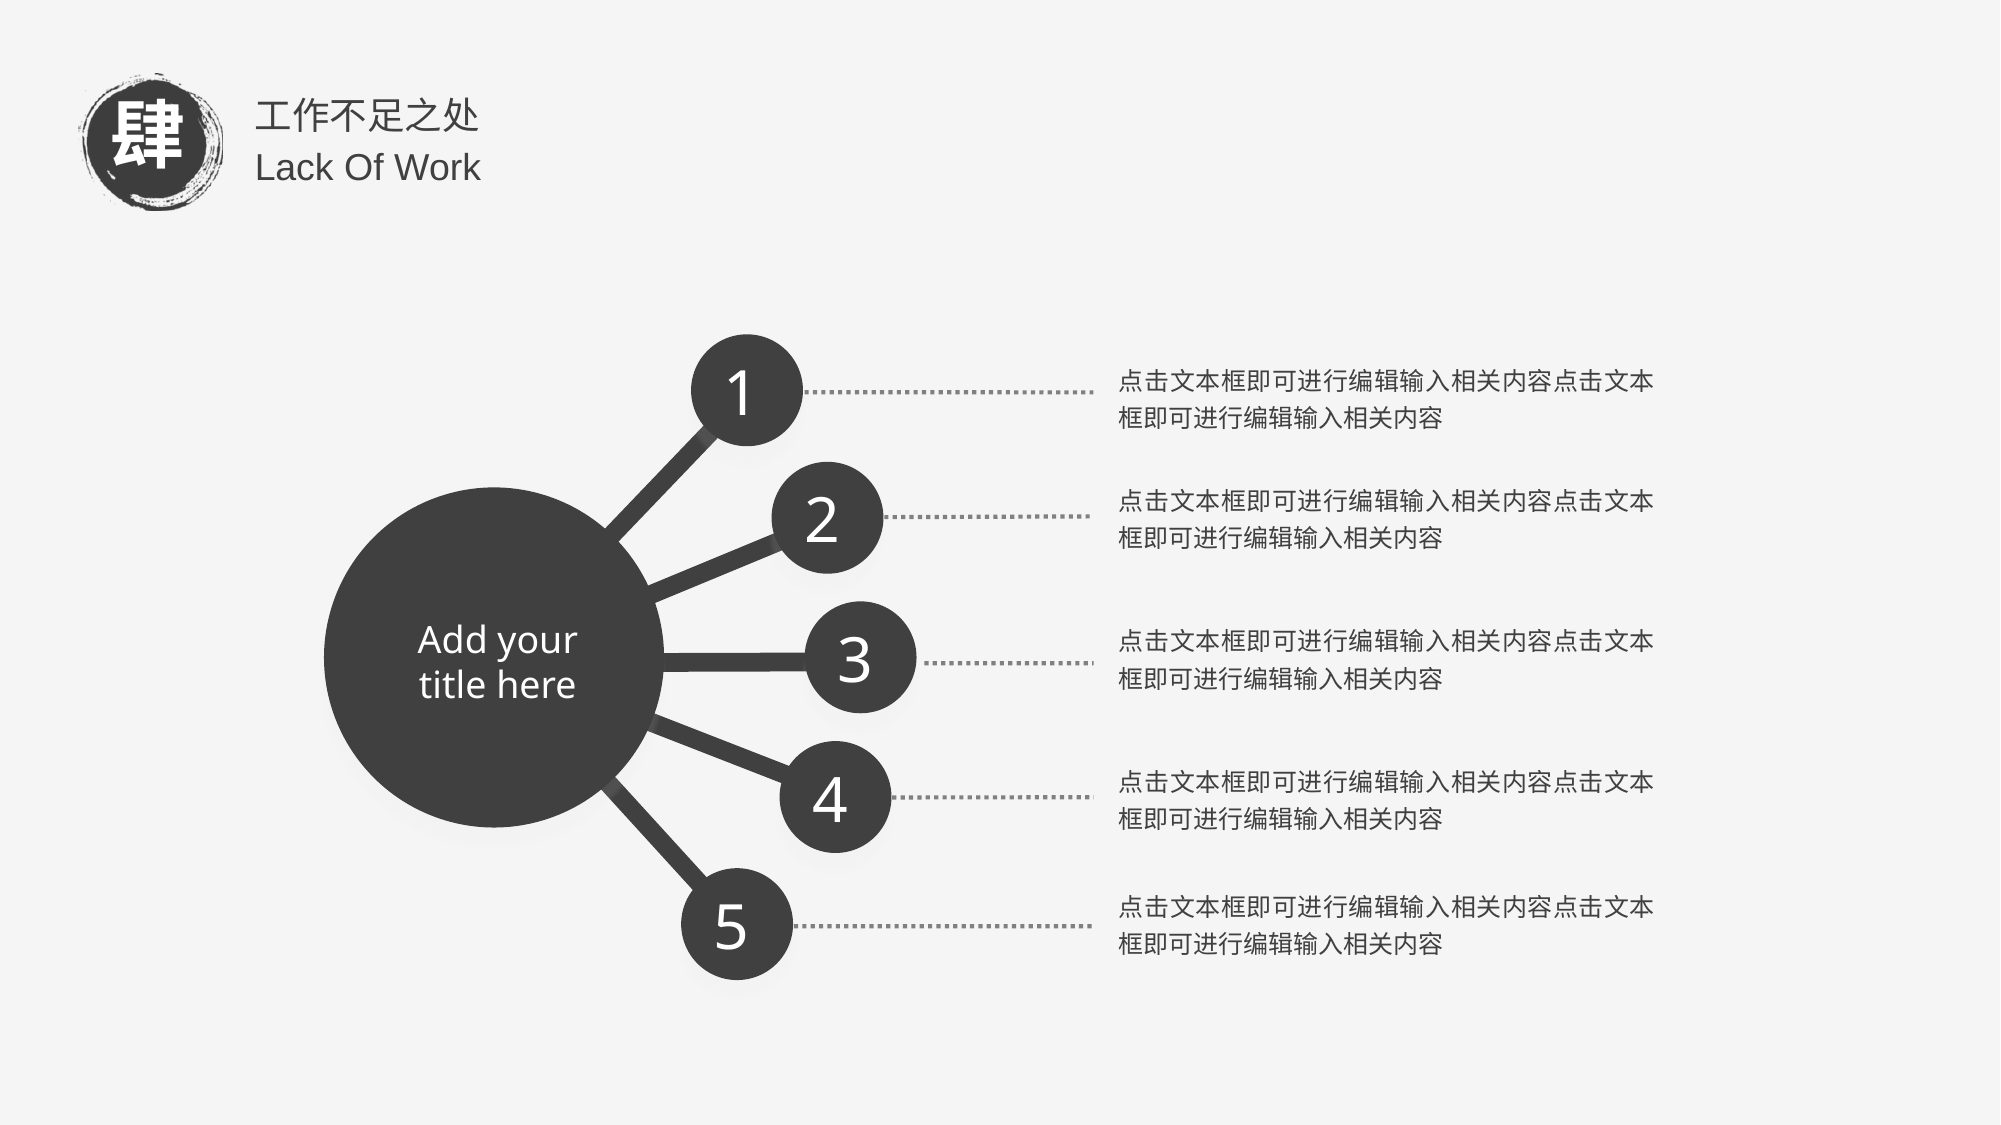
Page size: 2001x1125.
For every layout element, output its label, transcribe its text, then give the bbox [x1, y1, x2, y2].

text_box 1 [691, 334, 803, 447]
text_box [323, 487, 665, 828]
text_box 3 [804, 601, 917, 714]
text_box 点击文本框即可进行编辑输入相关内容点击文本框即可进行编辑输入相关内容 [1104, 751, 1671, 842]
picture [78, 73, 223, 211]
text_box 点击文本框即可进行编辑输入相关内容点击文本框即可进行编辑输入相关内容 [1104, 470, 1671, 560]
text_box 5 [681, 868, 794, 981]
text_box Lack Of Work [240, 135, 1064, 196]
text_box 点击文本框即可进行编辑输入相关内容点击文本框即可进行编辑输入相关内容 [1104, 610, 1671, 701]
text_box 2 [771, 461, 884, 574]
text_box Add your title here [402, 608, 593, 714]
text_box 点击文本框即可进行编辑输入相关内容点击文本框即可进行编辑输入相关内容 [1104, 876, 1671, 966]
text_box 4 [779, 741, 892, 853]
text_box 点击文本框即可进行编辑输入相关内容点击文本框即可进行编辑输入相关内容 [1104, 350, 1671, 441]
text_box 工作不足之处 [240, 51, 1054, 135]
